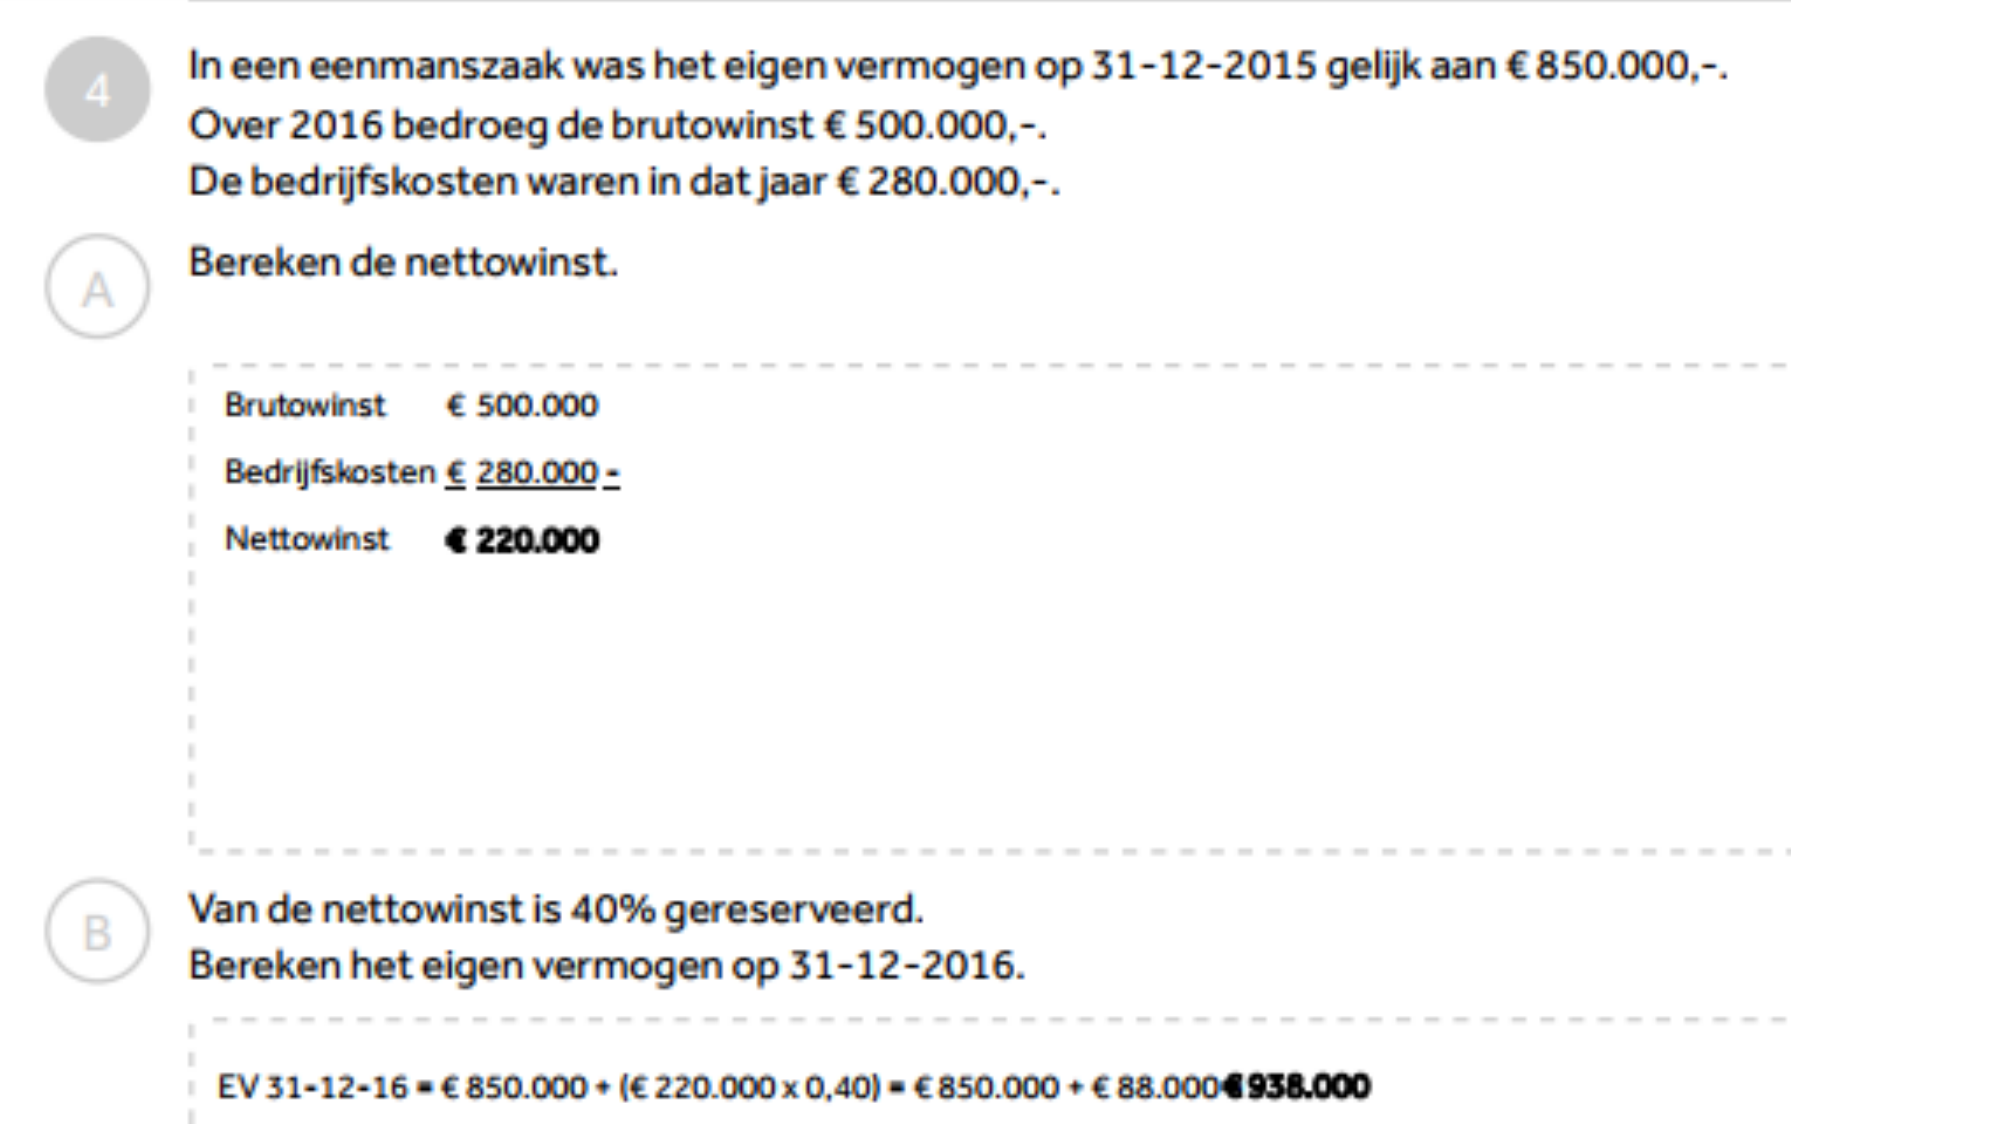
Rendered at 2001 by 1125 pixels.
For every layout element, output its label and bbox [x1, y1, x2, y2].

picture [0, 0, 1791, 1124]
